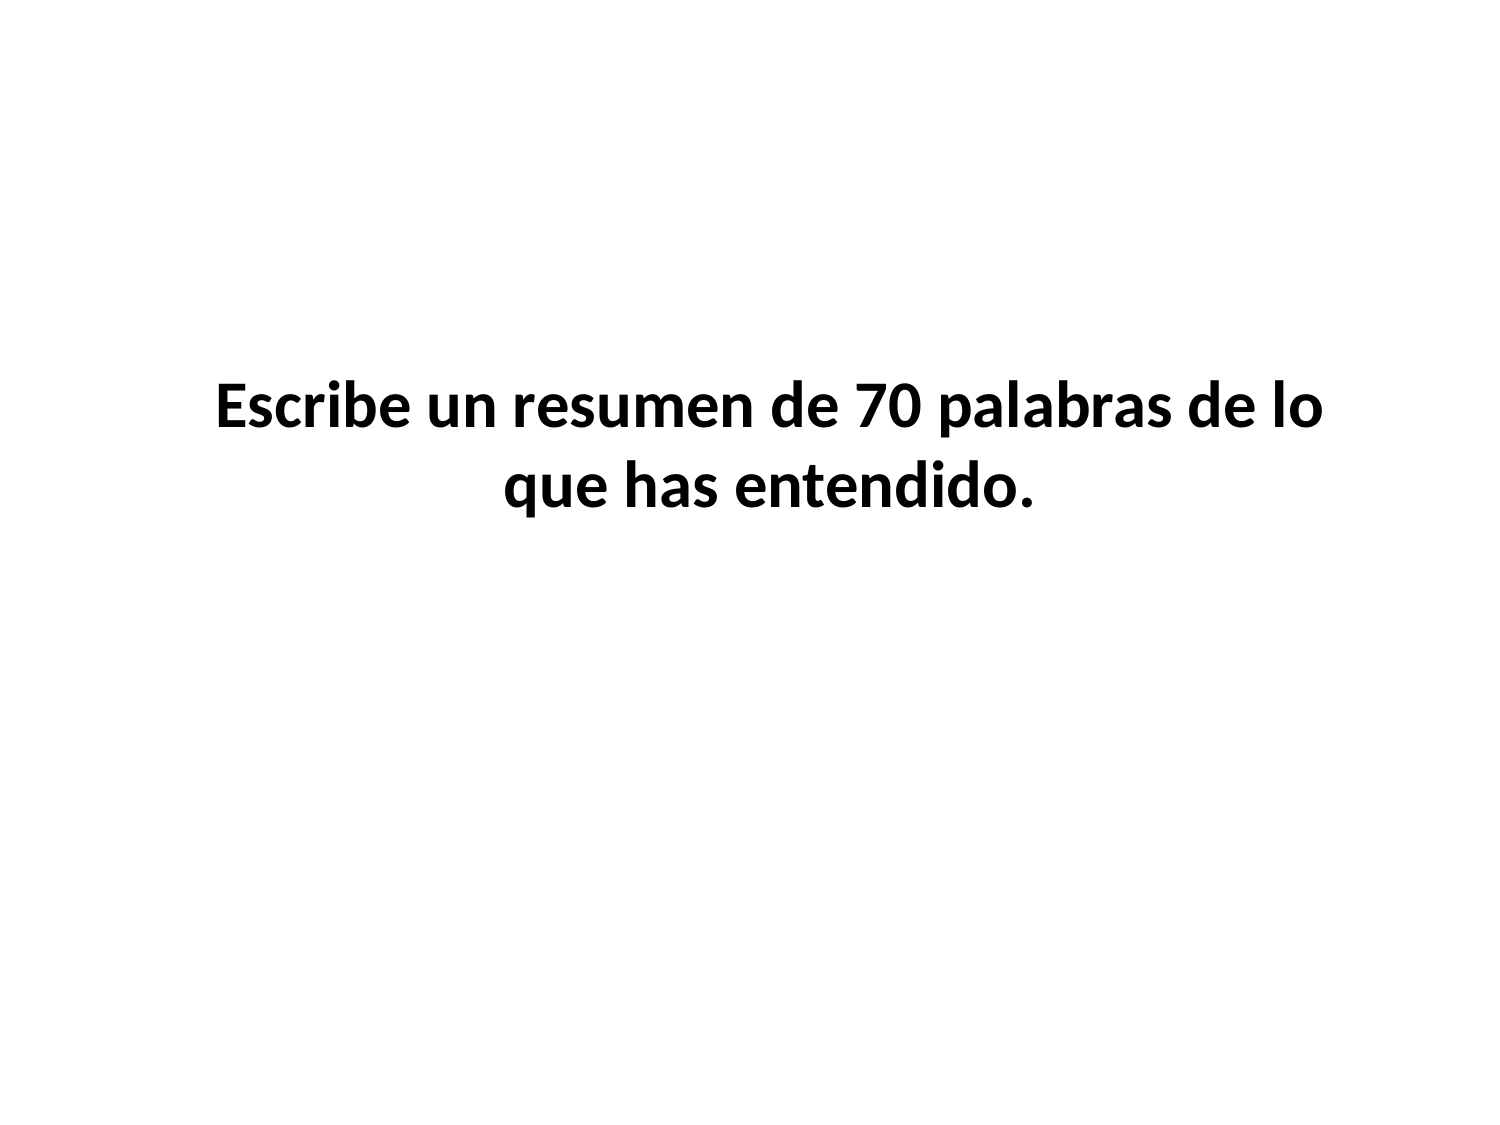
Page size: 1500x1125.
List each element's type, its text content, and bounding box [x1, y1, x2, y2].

text_box Escribe un resumen de 70 palabras de lo que has entendido. [149, 353, 1391, 528]
